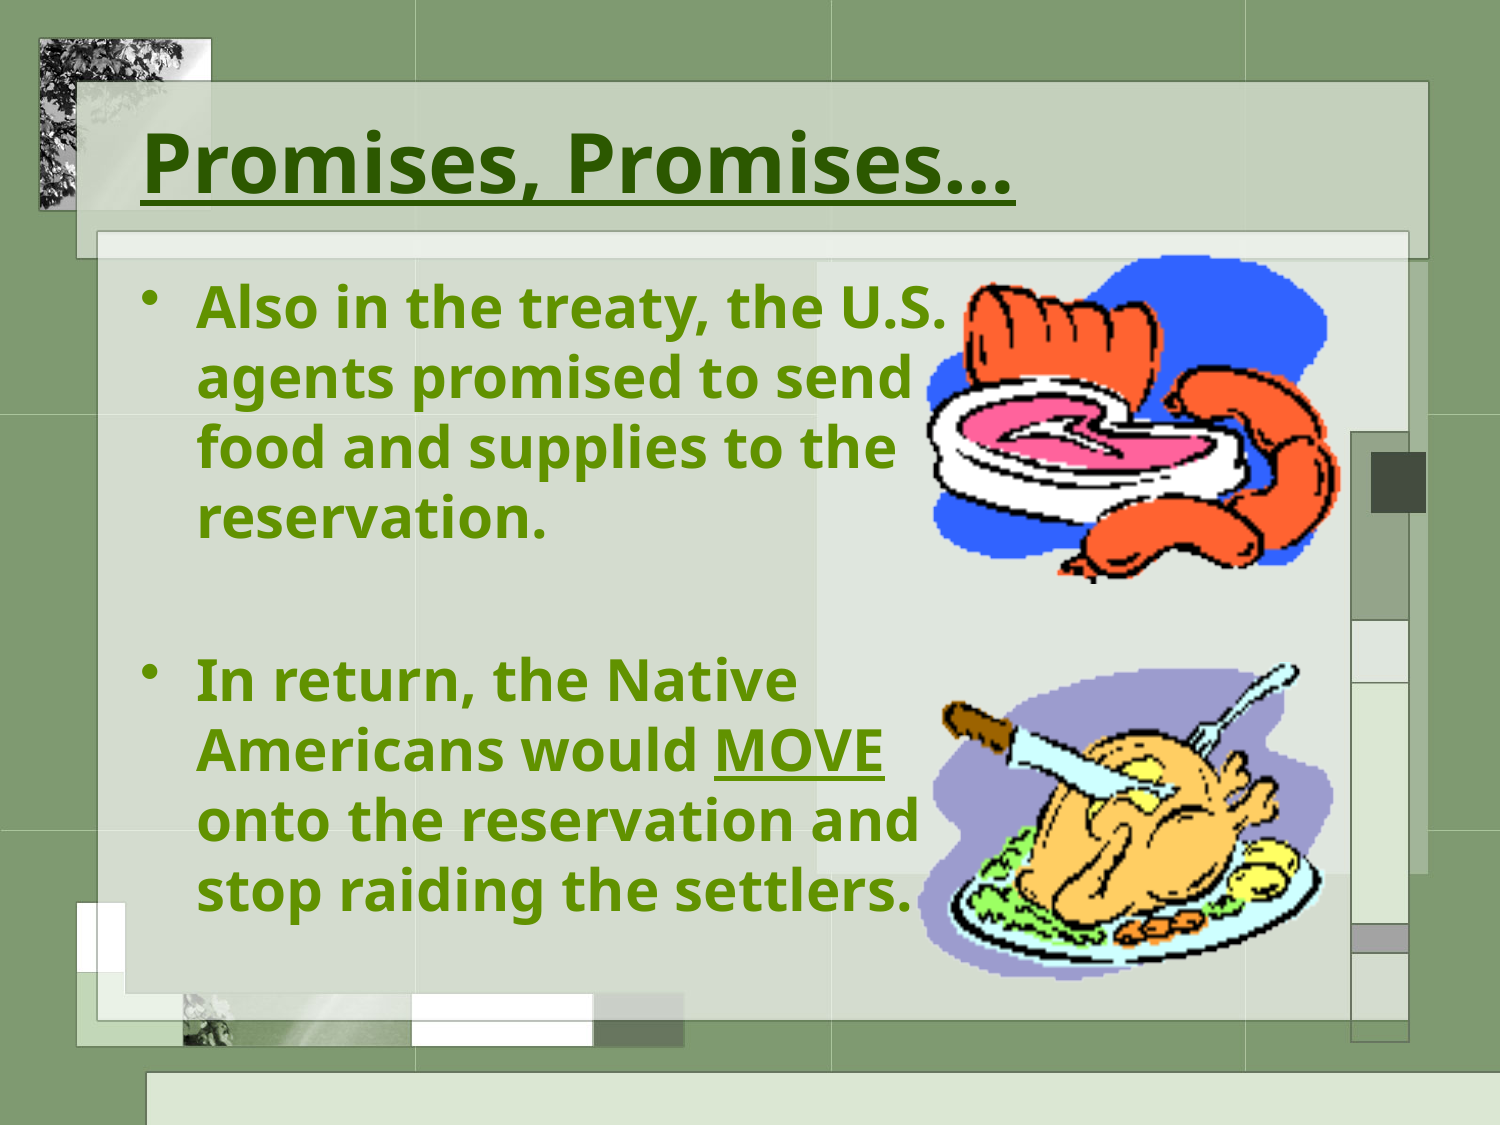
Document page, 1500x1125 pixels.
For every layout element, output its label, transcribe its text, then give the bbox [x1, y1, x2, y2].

list Also in the treaty, the U.S. agents promised to send food and supplies to the reservation. In return, the Native Americans would MOVE onto the reservation and stop raiding the settlers. [125, 262, 975, 988]
title Promises, Promises… [125, 87, 1350, 233]
picture [0, 0, 1500, 1125]
